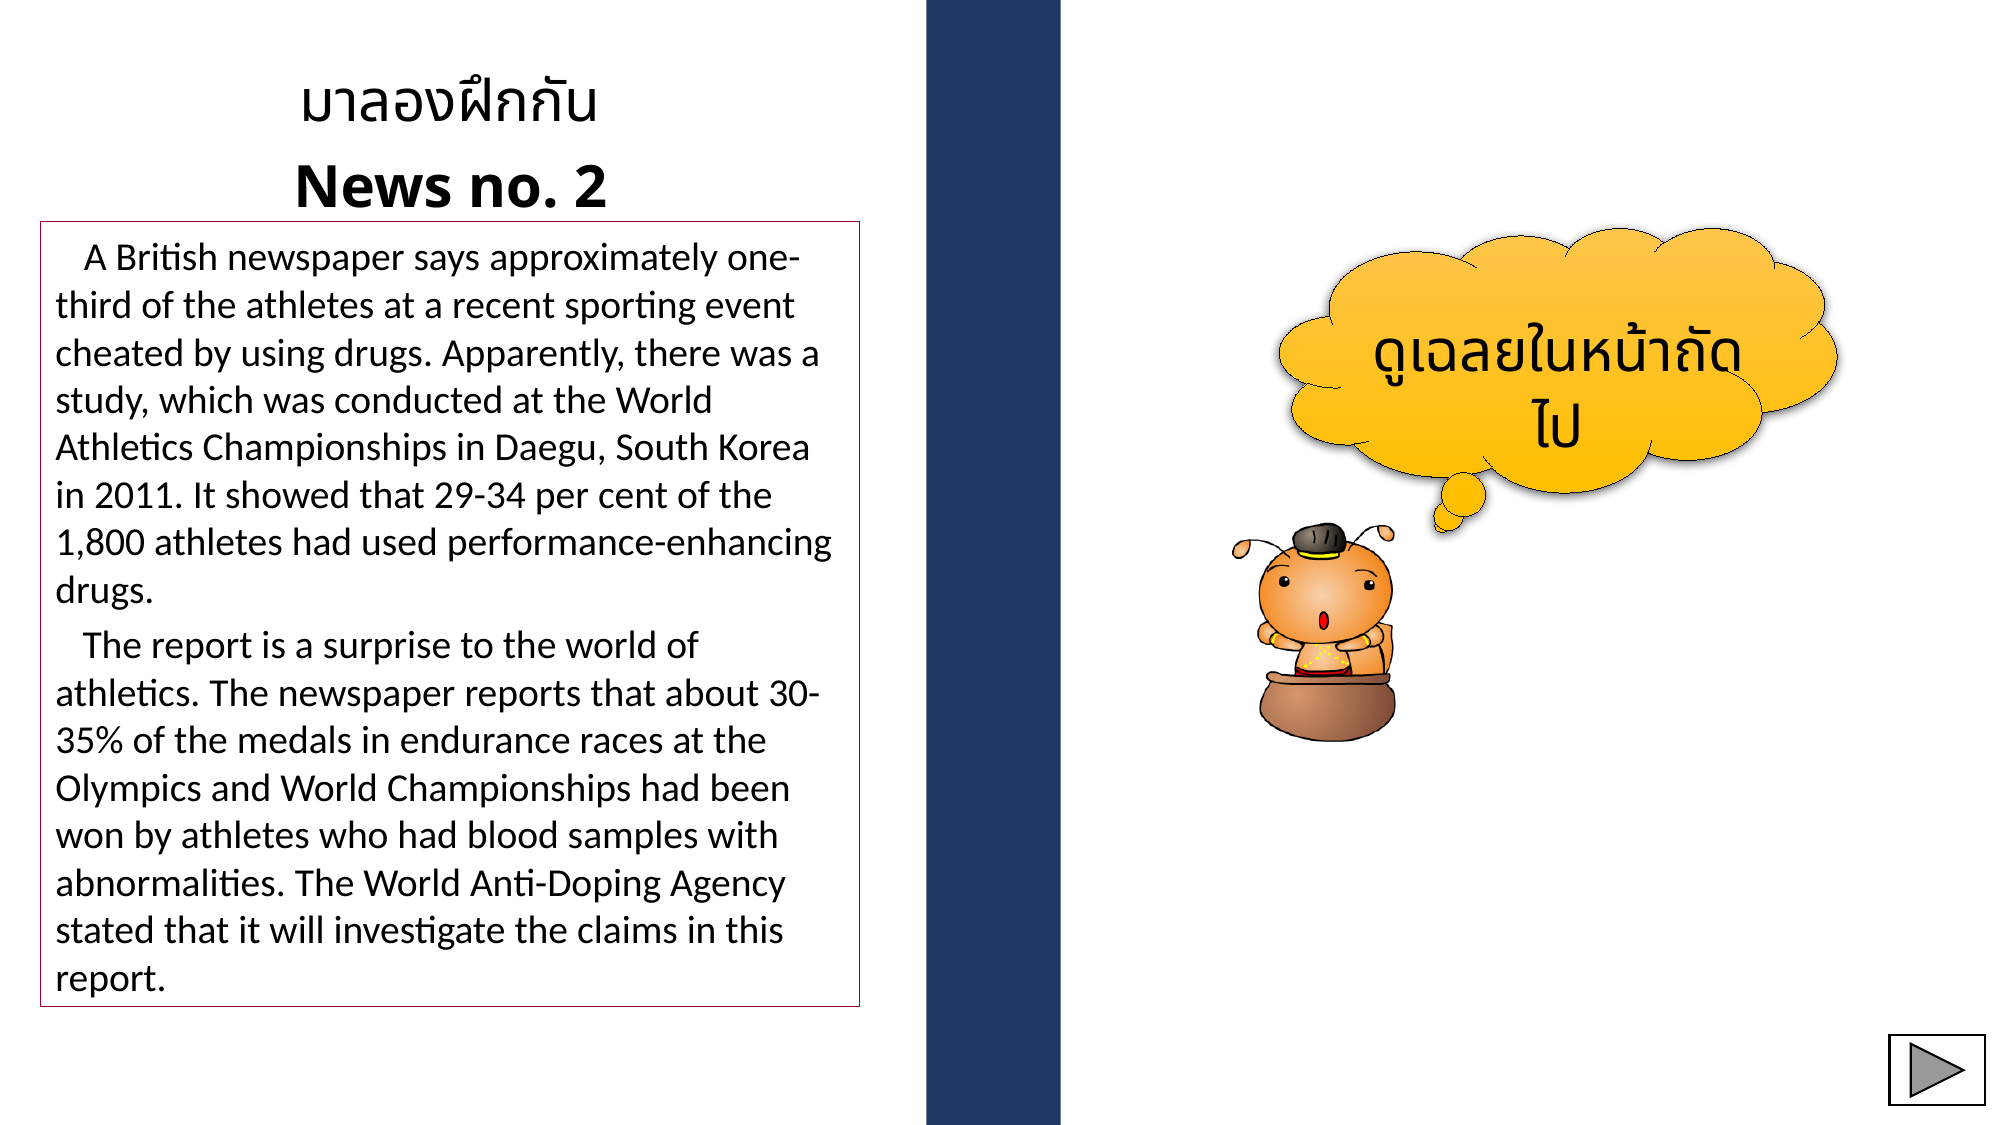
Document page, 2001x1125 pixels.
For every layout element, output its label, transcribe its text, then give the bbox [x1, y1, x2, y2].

text_box A British newspaper says approximately one-third of the athletes at a recent sporting event cheated by using drugs. Apparently, there was a study, which was conducted at the World Athletics Championships in Daegu, South Korea in 2011. It showed that 29-34 per cent of the 1,800 athletes had used performance-enhancing drugs. The report is a surprise to the world of athletics. The newspaper reports that about 30- 35% of the medals in endurance races at the Olympics and World Championships had been won by athletes who had blood samples with abnormalities. The World Anti-Doping Agency stated that it will investigate the claims in this report. [40, 221, 860, 1007]
picture [1200, 492, 1450, 766]
text_box [1387, 467, 1638, 531]
table_header มาลองฝึกกัน News no. 2 [239, 62, 662, 221]
text_box [1888, 1034, 1986, 1106]
text_box [1279, 228, 1838, 446]
table_header ดูเฉลยในหน้าถัดไป [1347, 312, 1770, 467]
text_box [925, 0, 1062, 1125]
